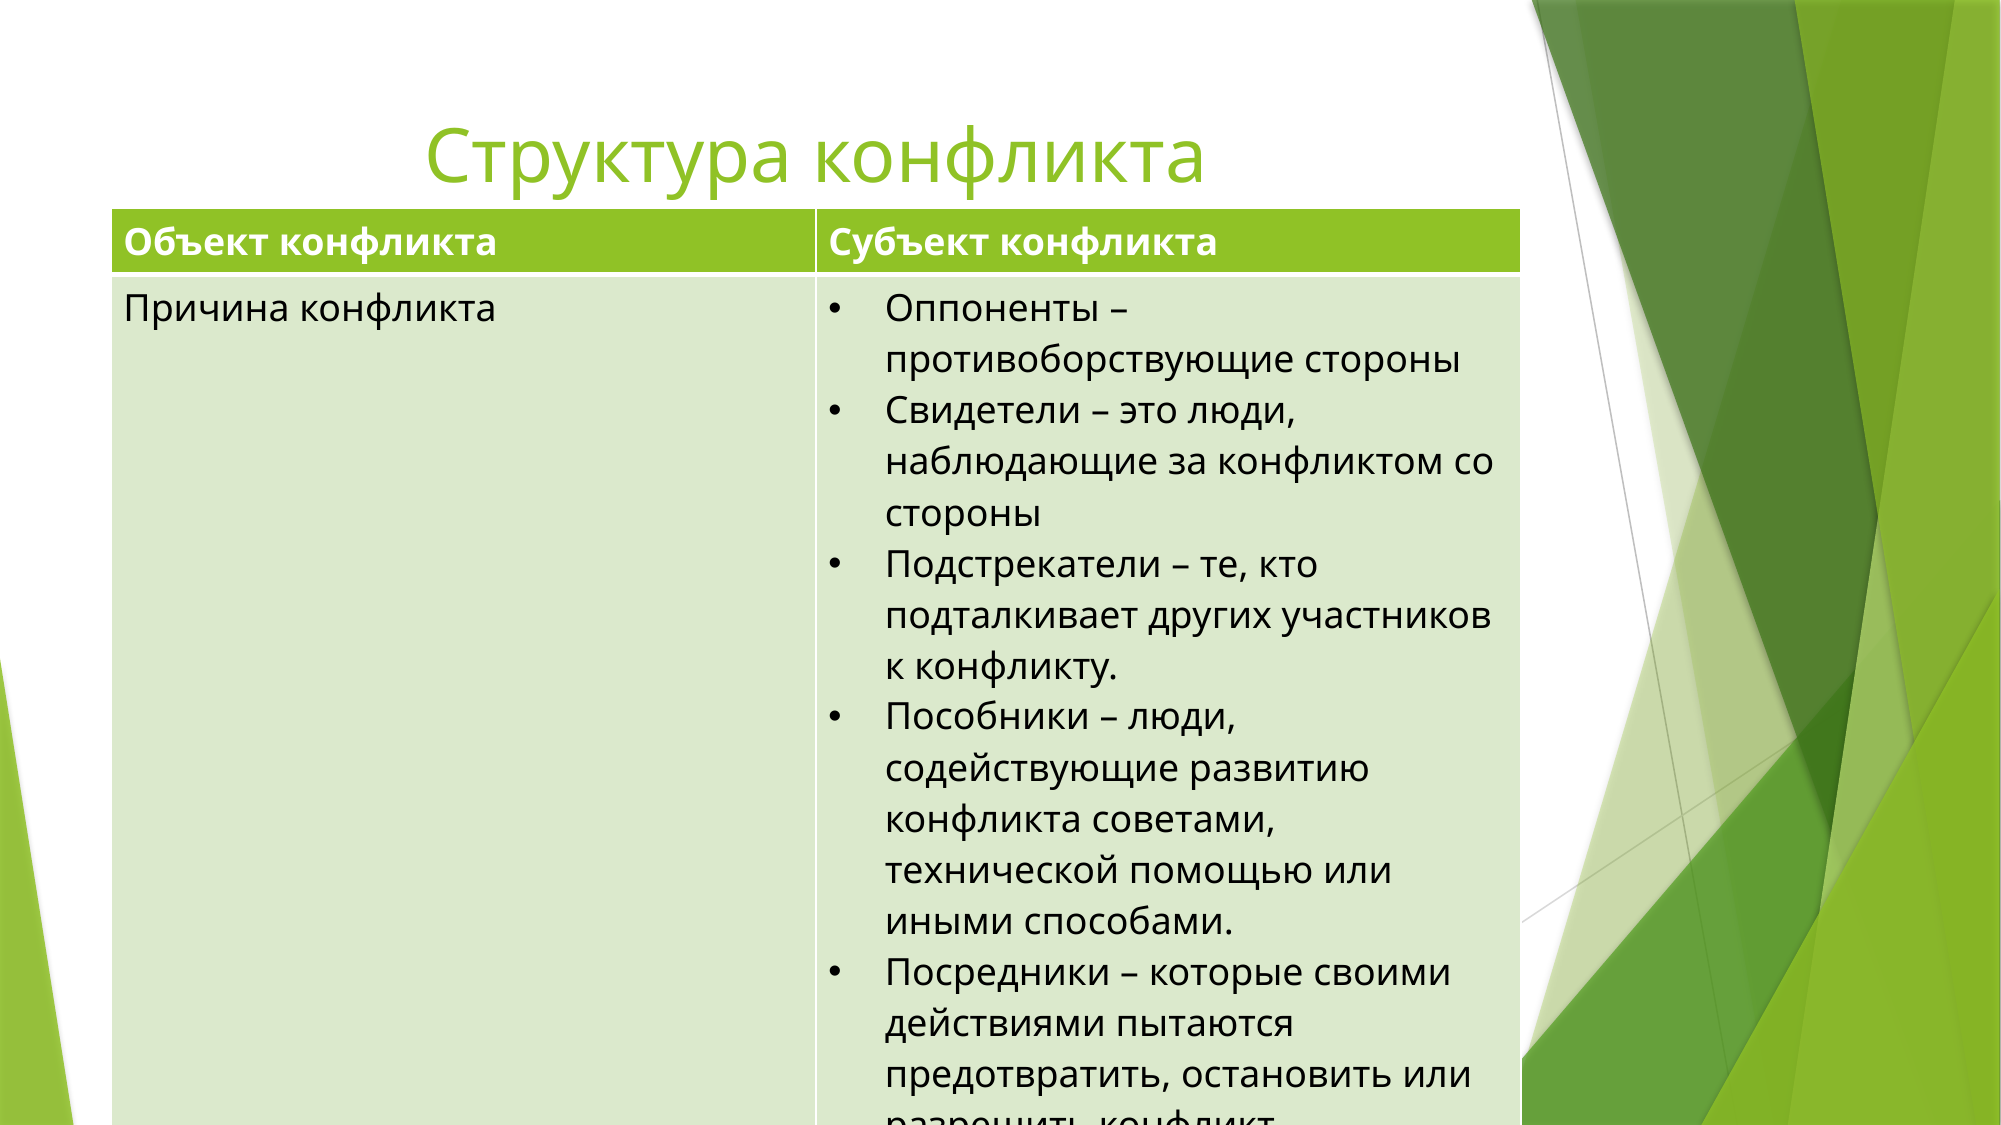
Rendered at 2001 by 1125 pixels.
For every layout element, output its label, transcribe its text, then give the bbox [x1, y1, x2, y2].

table_cell Оппоненты – противоборствующие стороны Свидетели – это люди, наблюдающие за конфликтом со стороны Подстрекатели – те, кто подталкивает других участников к конфликту. Пособники – люди, содействующие развитию конфликта советами, технической помощью или иными способами. Посредники – которые своими действиями пытаются предотвратить, остановить или разрешить конфликт. [817, 277, 1520, 1125]
table_header Объект конфликта [112, 209, 815, 272]
table_header Субъект конфликта [817, 209, 1520, 272]
title Структура конфликта [111, 99, 1522, 207]
table_cell Причина конфликта [112, 277, 815, 1125]
